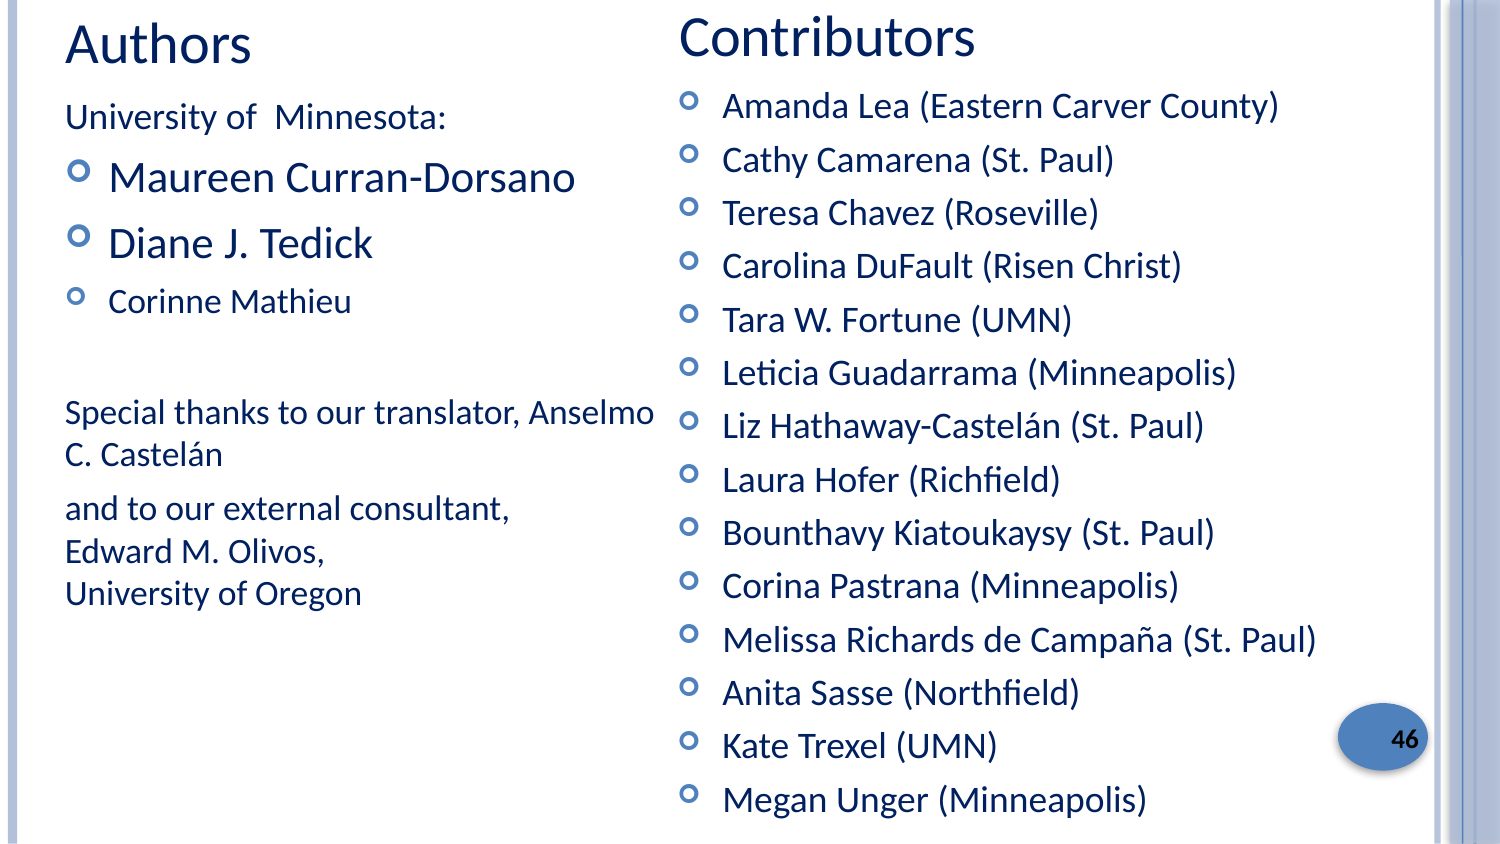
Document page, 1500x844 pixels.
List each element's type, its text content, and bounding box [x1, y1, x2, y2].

text_box Authors [50, 0, 268, 83]
list Amanda Lea (Eastern Carver County) Cathy Camarena (St. Paul) Teresa Chavez (Roseville) Carolina DuFault (Risen Christ) Tara W. Fortune (UMN) Leticia Guadarrama (Minneapolis) Liz Hathaway-Castelán (St. Paul) Laura Hofer (Richfield) Bounthavy Kiatoukaysy (St. Paul) Corina Pastrana (Minneapolis) Melissa Richards de Campaña (St. Paul) Anita Sasse (Northfield) Kate Trexel (UMN) Megan Unger (Minneapolis) [662, 74, 1407, 615]
text_box Contributors [664, 0, 992, 76]
text_box University of Minnesota: Maureen Curran-Dorsano Diane J. Tedick Corinne Mathieu Special thanks to our translator, Anselmo C. Castelán and to our external consultant, Edward M. Olivos, University of Oregon [49, 84, 704, 625]
slide_number 46 [1333, 705, 1434, 770]
